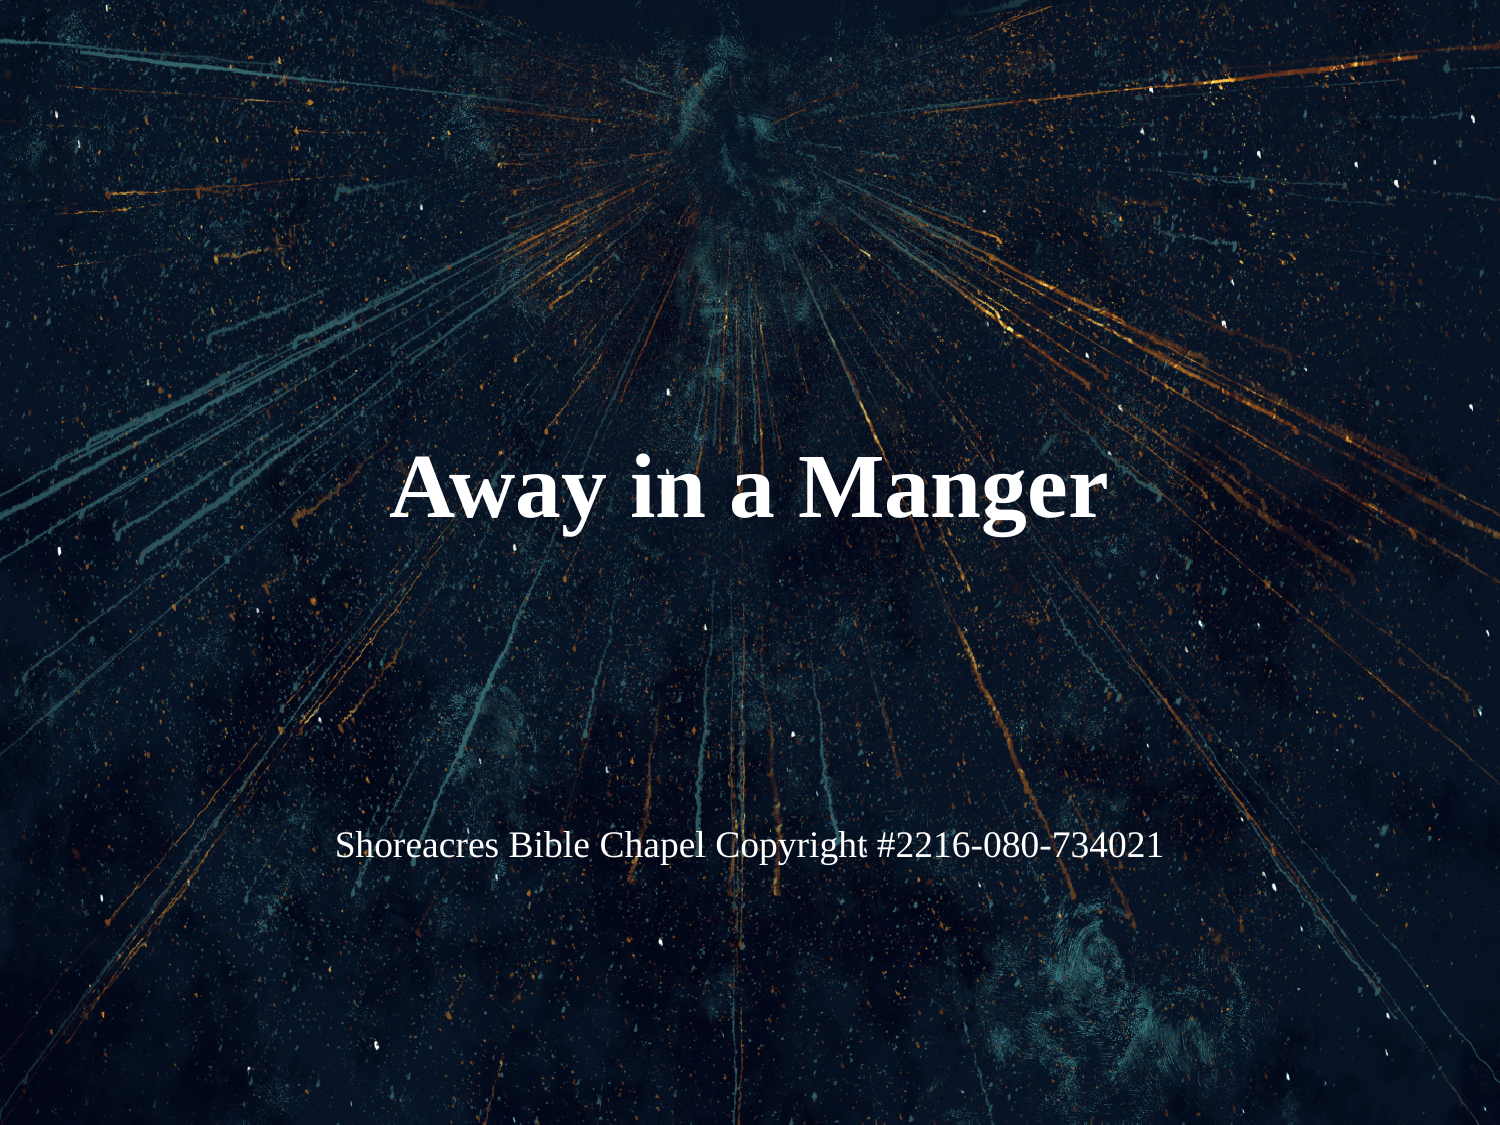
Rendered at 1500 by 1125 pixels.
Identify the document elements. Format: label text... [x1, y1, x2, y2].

picture [0, 0, 1500, 1125]
title Away in a Manger [112, 387, 1388, 575]
subtitle Shoreacres Bible Chapel Copyright #2216-080-734021 [225, 812, 1275, 1100]
